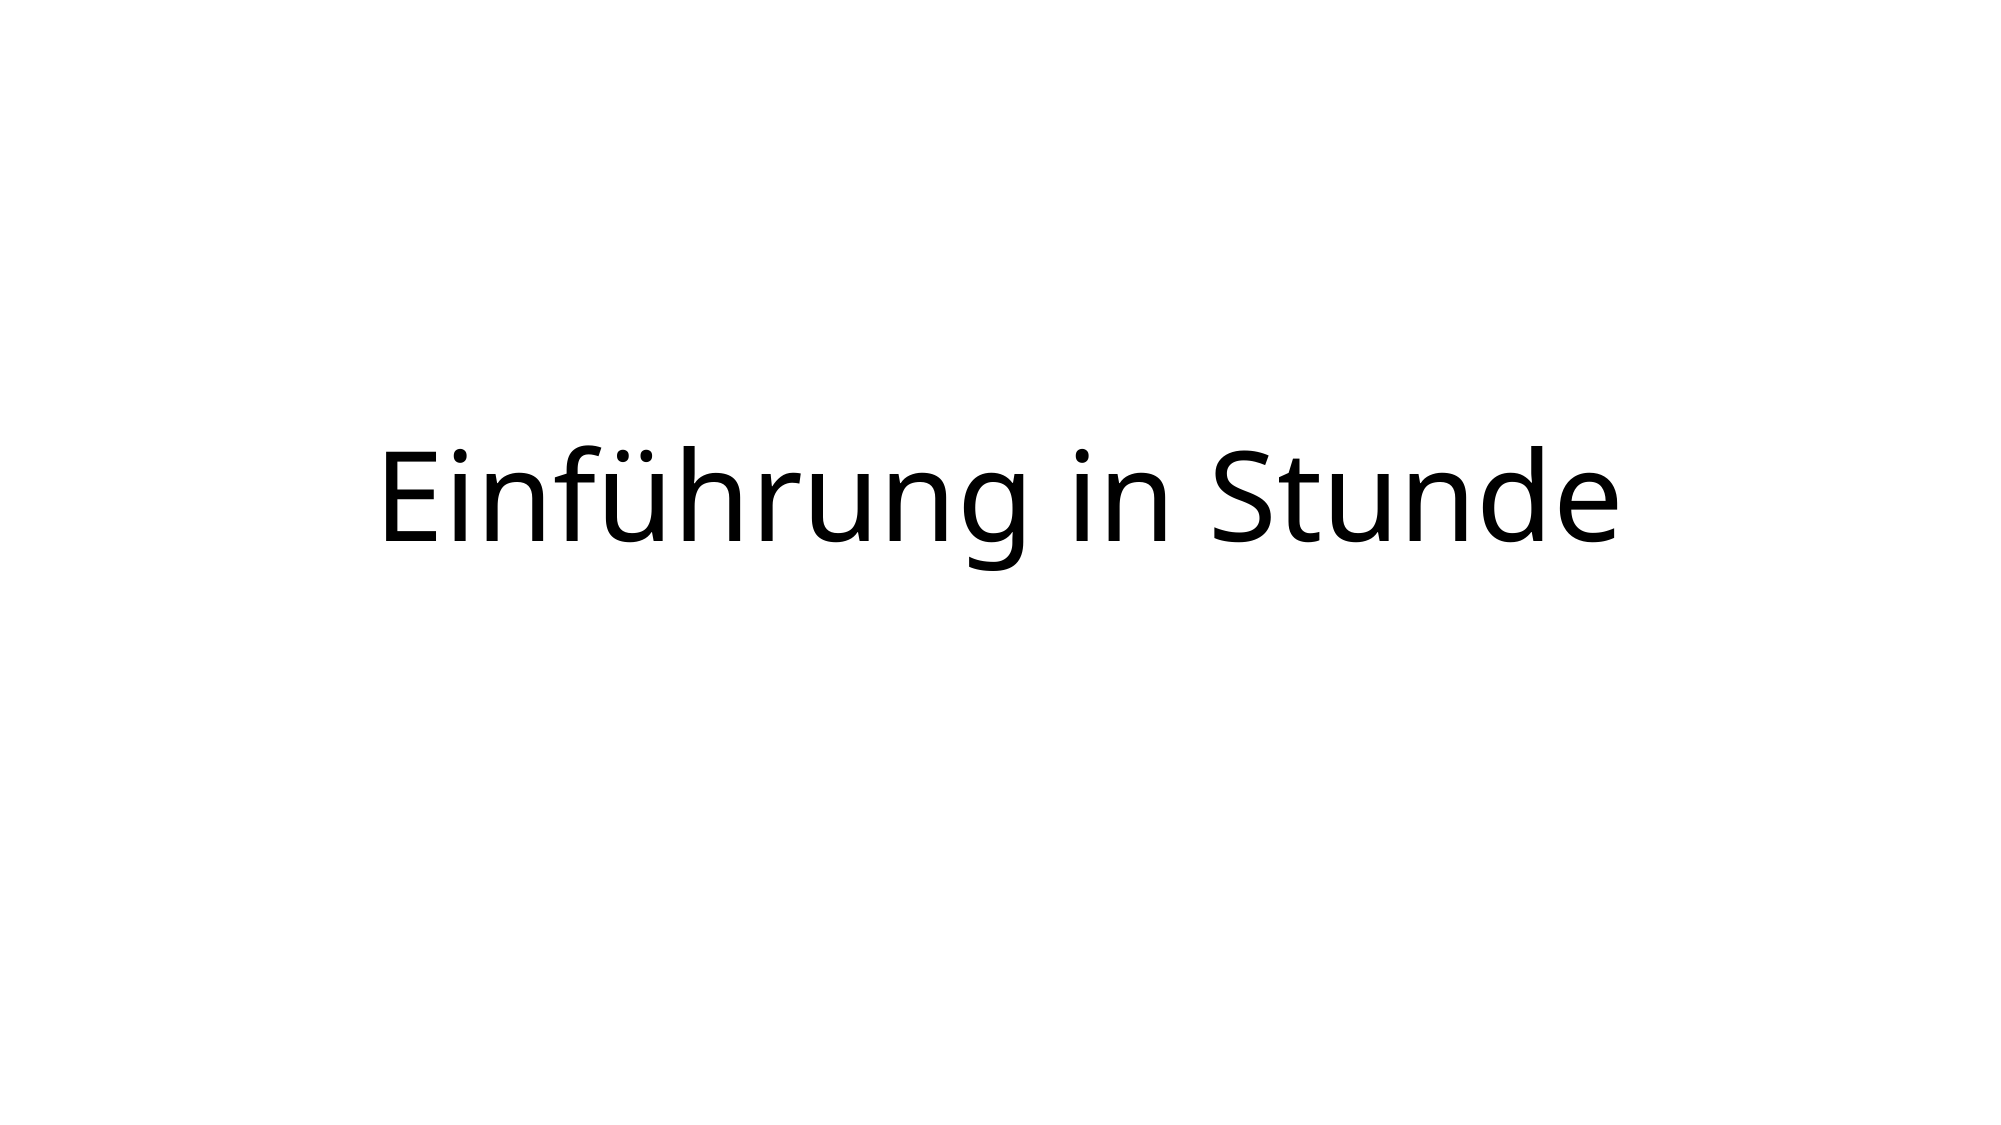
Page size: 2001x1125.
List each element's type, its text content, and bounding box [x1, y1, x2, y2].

title Einführung in Stunde [249, 184, 1750, 576]
